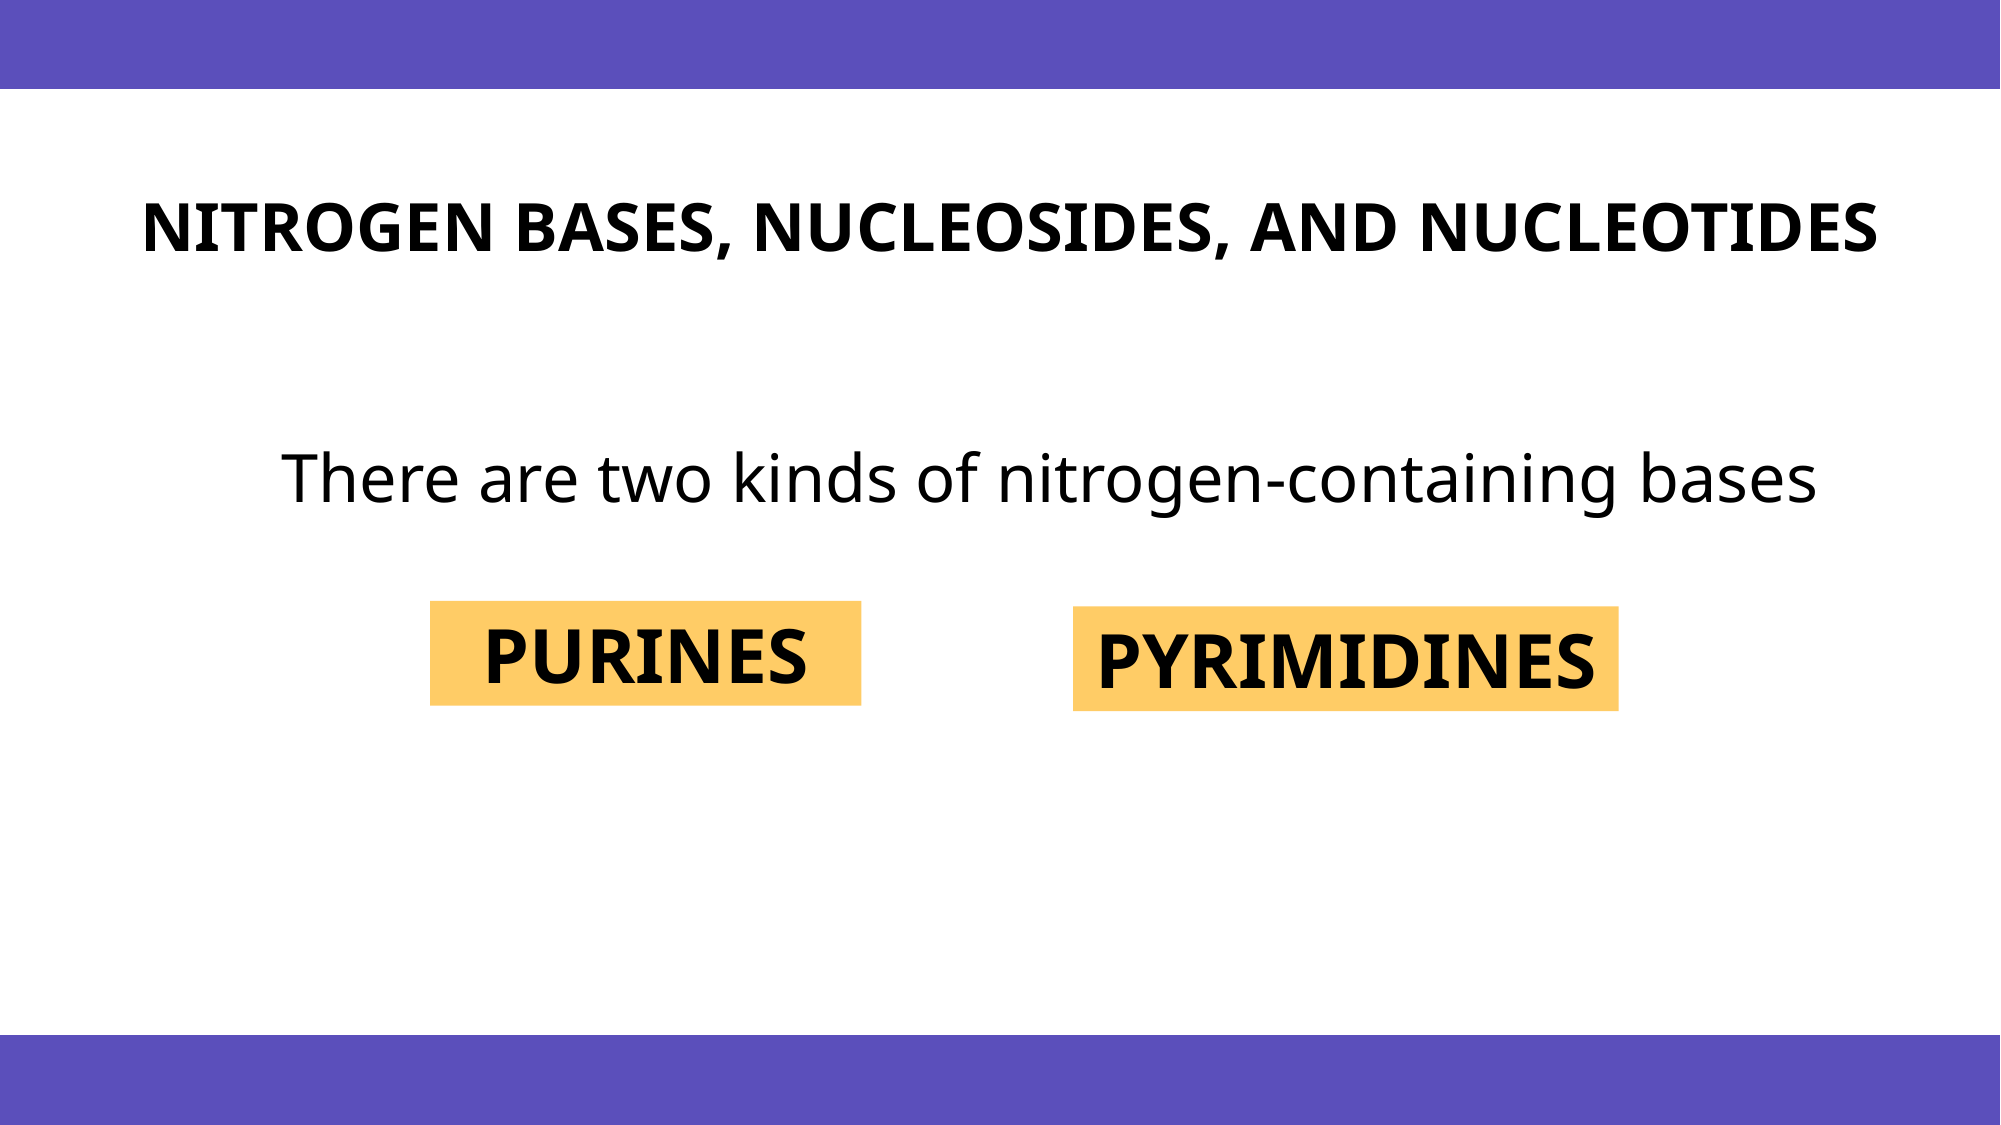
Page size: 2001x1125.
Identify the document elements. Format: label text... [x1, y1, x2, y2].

title NITROGEN BASES, NUCLEOSIDES, AND NUCLEOTIDES [20, 112, 2000, 338]
text_box PURINES [430, 600, 862, 706]
text_box PYRIMIDINES [1073, 606, 1619, 712]
picture [0, 0, 2000, 89]
list There are two kinds of nitrogen-containing bases [266, 412, 1917, 576]
picture [0, 1035, 2000, 1125]
